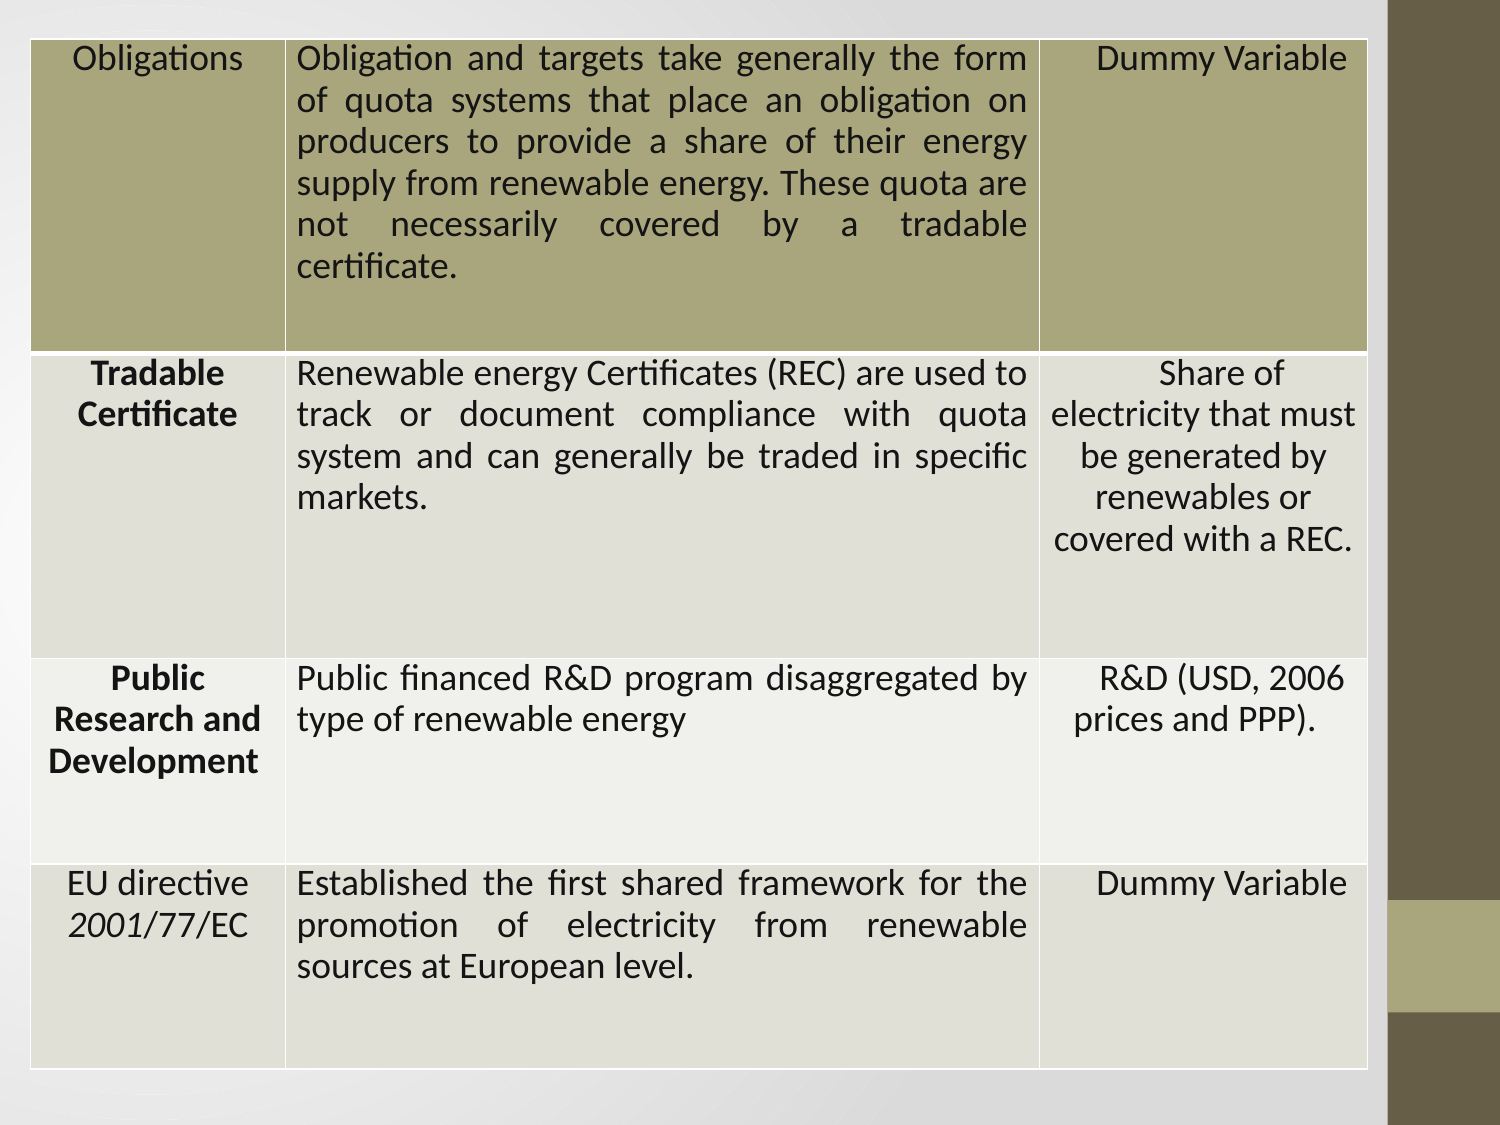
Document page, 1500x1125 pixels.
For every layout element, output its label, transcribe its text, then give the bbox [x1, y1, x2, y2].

table_cell Public financed R&D program disaggregated by type of renewable energy [286, 659, 1039, 863]
table_cell Renewable energy Certificates (REC) are used to track or document compliance with quota system and can generally be traded in specific markets. [286, 356, 1039, 658]
table_cell Public Research and Development [31, 659, 285, 863]
table_cell Share of electricity that must be generated by renewables or covered with a REC. [1040, 356, 1367, 658]
table_cell Established the first shared framework for the promotion of electricity from renewable sources at European level. [286, 865, 1039, 1068]
table_header Dummy Variable [1040, 40, 1367, 351]
table_cell EU directive 2001/77/EC [31, 865, 285, 1068]
table_cell Dummy Variable [1040, 865, 1367, 1068]
table_cell Tradable Certificate [31, 356, 285, 658]
table_header Obligations [31, 40, 285, 351]
table_header Obligation and targets take generally the form of quota systems that place an obligation on producers to provide a share of their energy supply from renewable energy. These quota are not necessarily covered by a tradable certificate. [286, 40, 1039, 351]
table_cell R&D (USD, 2006 prices and PPP). [1040, 659, 1367, 863]
